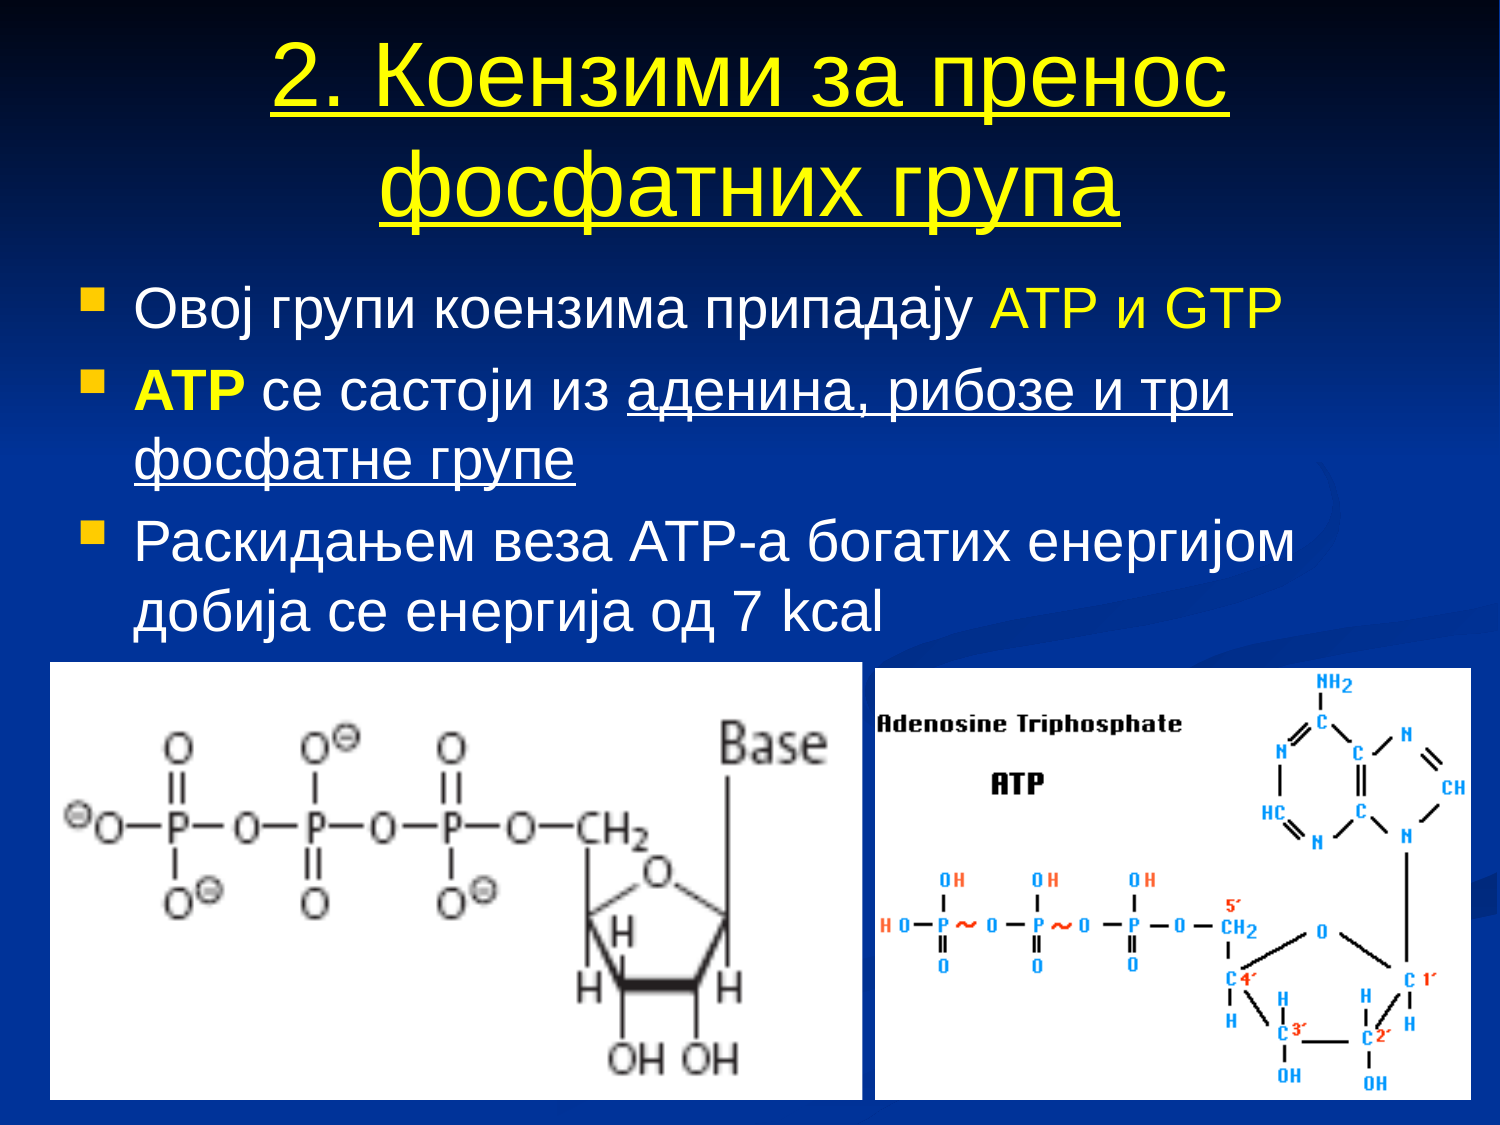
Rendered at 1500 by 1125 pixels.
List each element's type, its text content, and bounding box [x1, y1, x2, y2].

picture [49, 662, 863, 1101]
title 2. Коензими за пренос фосфатних група [0, 24, 1500, 225]
picture [874, 668, 1471, 1101]
list Овој групи коензима припадају ATP и GTP ATP се састоји из аденина, рибозе и три фосфатне групе Раскидањем веза ATP-a богатих енергијом добија се енергија од 7 kcal [62, 262, 1500, 700]
